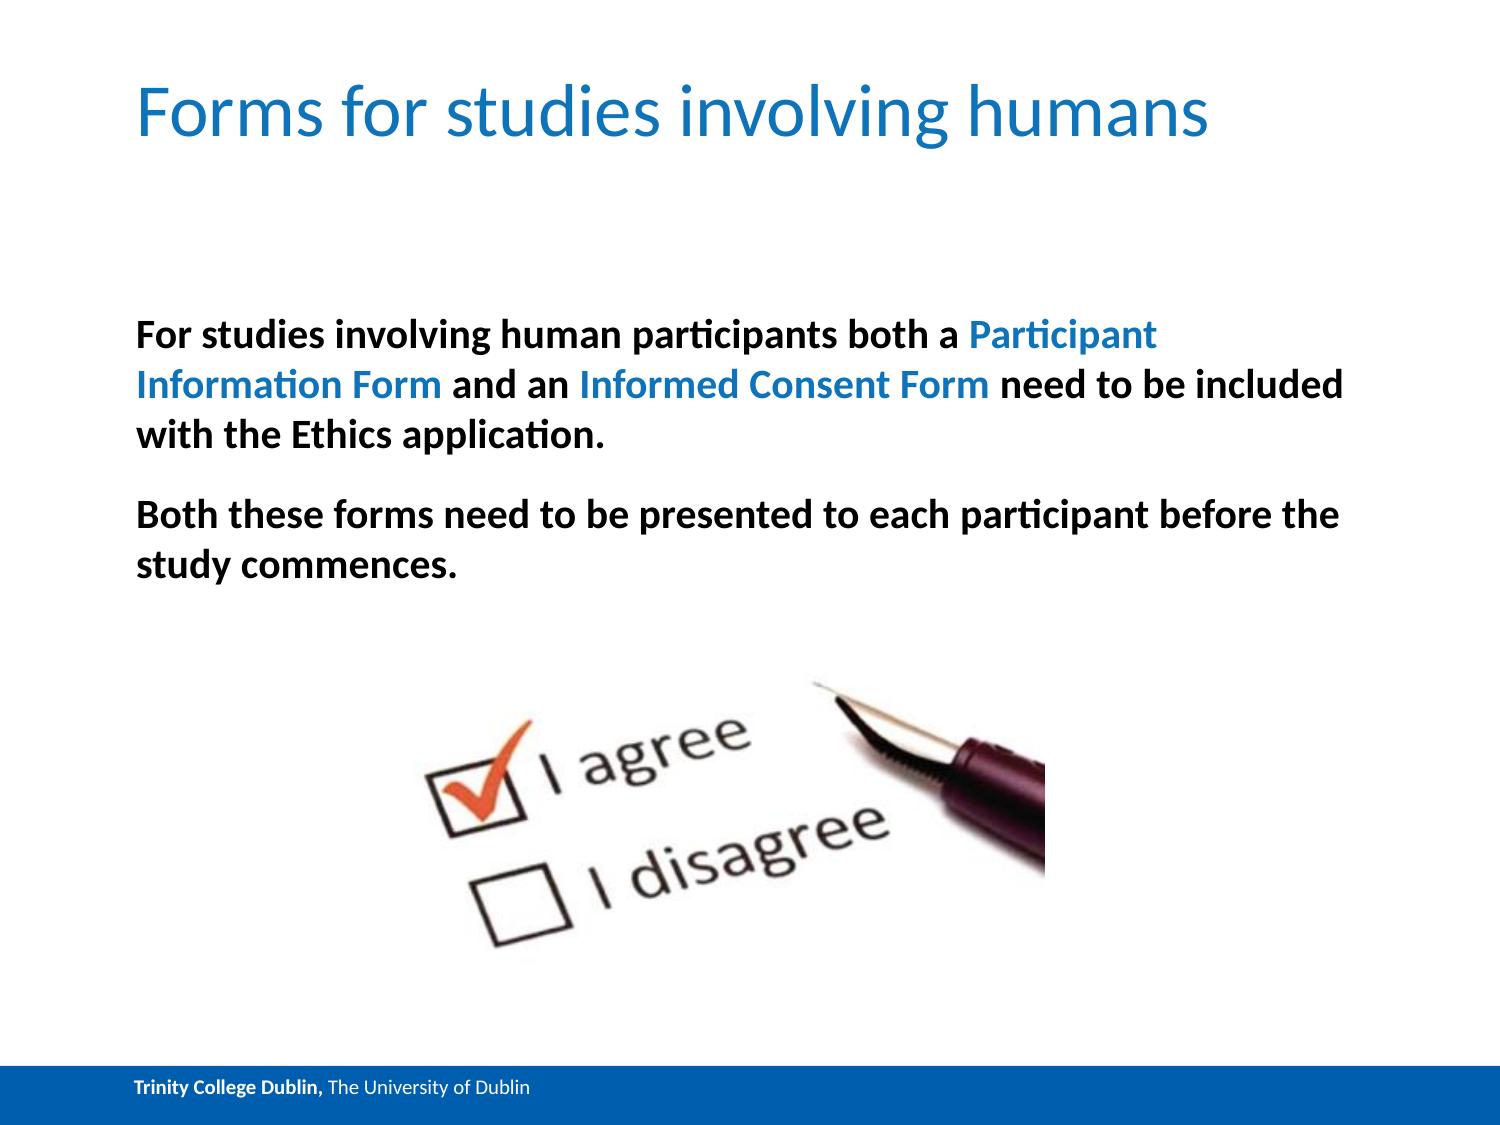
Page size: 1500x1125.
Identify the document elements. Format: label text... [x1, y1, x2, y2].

title Forms for studies involving humans [135, 59, 1367, 152]
picture [364, 637, 1045, 979]
list For studies involving human participants both a Participant Information Form and an Informed Consent Form need to be included with the Ethics application. Both these forms need to be presented to each participant before the study commences. [135, 307, 1367, 980]
